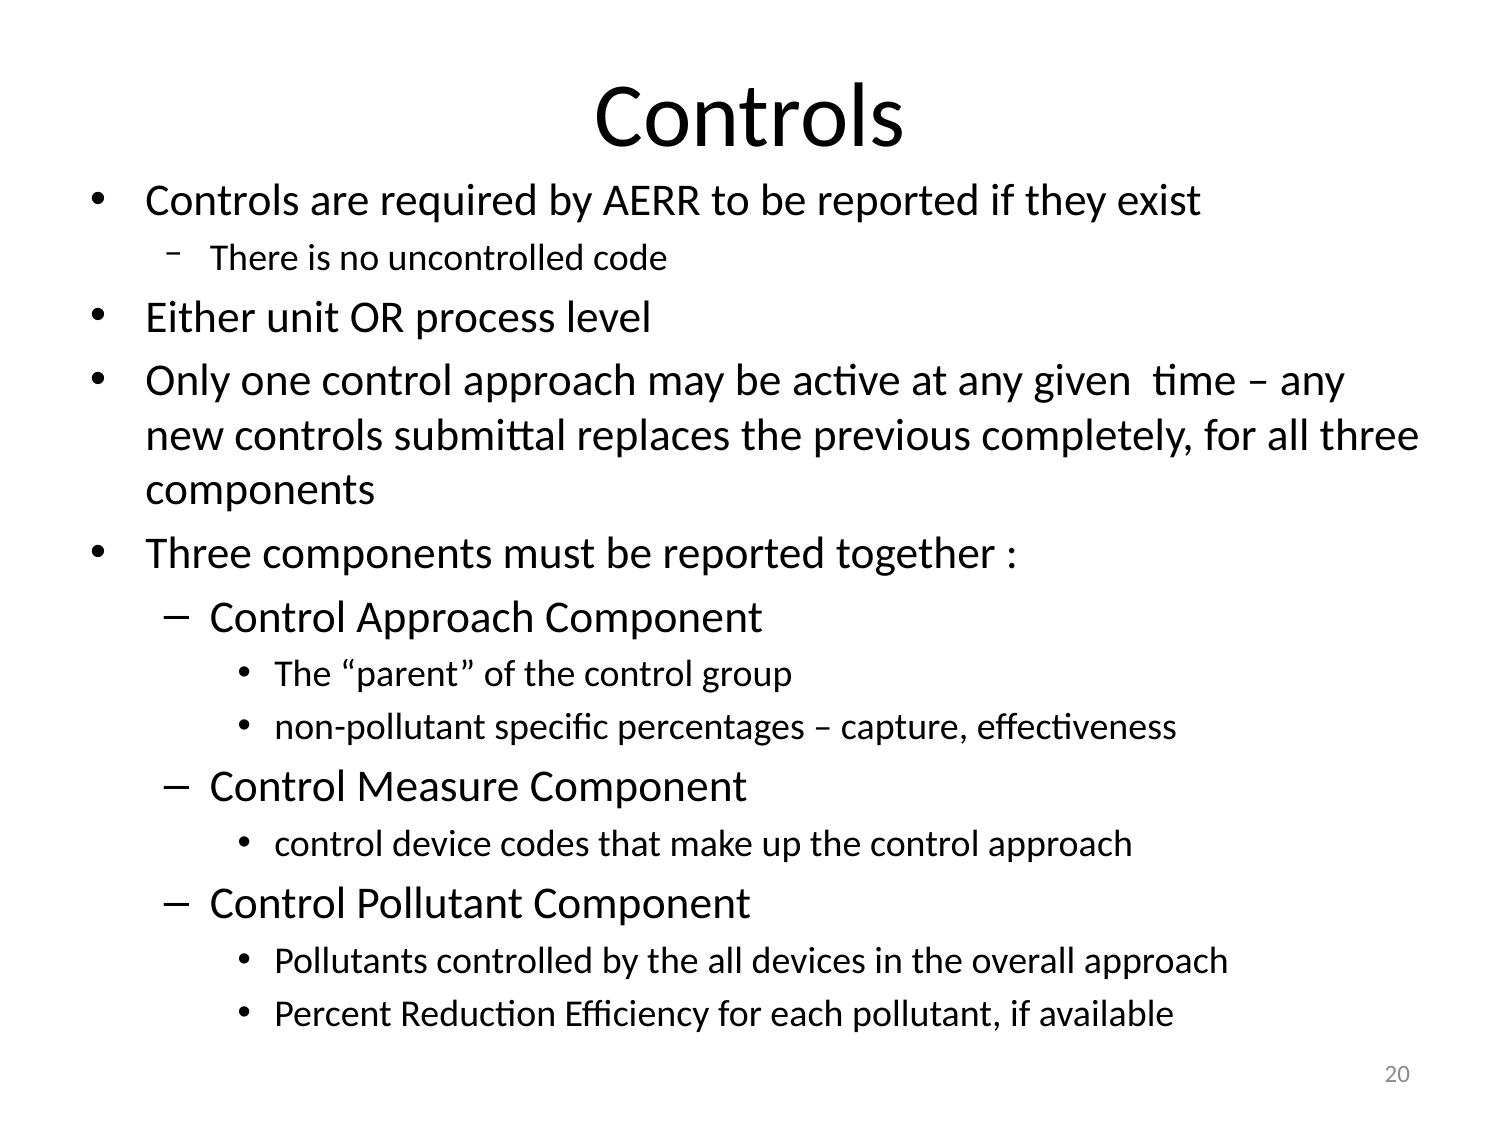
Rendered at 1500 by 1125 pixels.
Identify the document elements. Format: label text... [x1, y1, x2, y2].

slide_number 20 [1074, 1042, 1425, 1103]
list Controls are required by AERR to be reported if they exist There is no uncontrolled code Either unit OR process level Only one control approach may be active at any given time – any new controls submittal replaces the previous completely, for all three components Three components must be reported together : Control Approach Component The “parent” of the control group non-pollutant specific percentages – capture, effectiveness Control Measure Component control device codes that make up the control approach Control Pollutant Component Pollutants controlled by the all devices in the overall approach Percent Reduction Efficiency for each pollutant, if available [75, 162, 1438, 1050]
title Controls [75, 45, 1425, 162]
